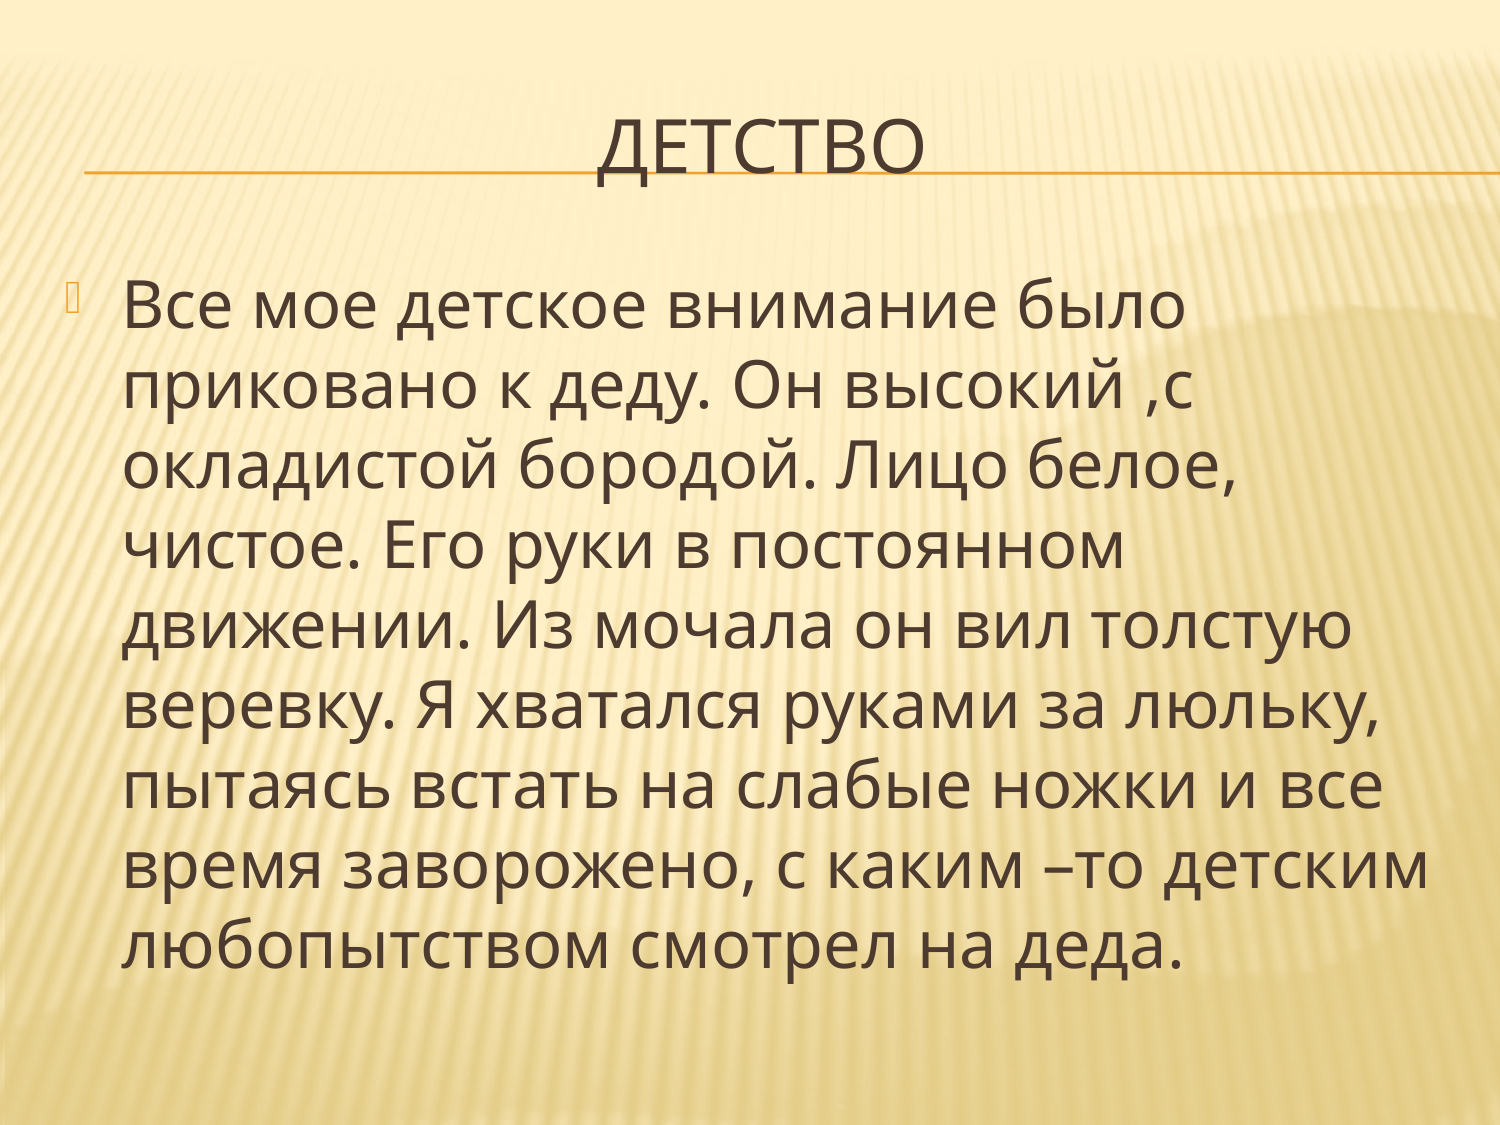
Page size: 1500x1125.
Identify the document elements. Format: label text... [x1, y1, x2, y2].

list Все мое детское внимание было приковано к деду. Он высокий ,с окладистой бородой. Лицо белое, чистое. Его руки в постоянном движении. Из мочала он вил толстую веревку. Я хватался руками за люльку, пытаясь встать на слабые ножки и все время заворожено, с каким –то детским любопытством смотрел на деда. [50, 254, 1475, 998]
title Детство [50, 75, 1475, 213]
